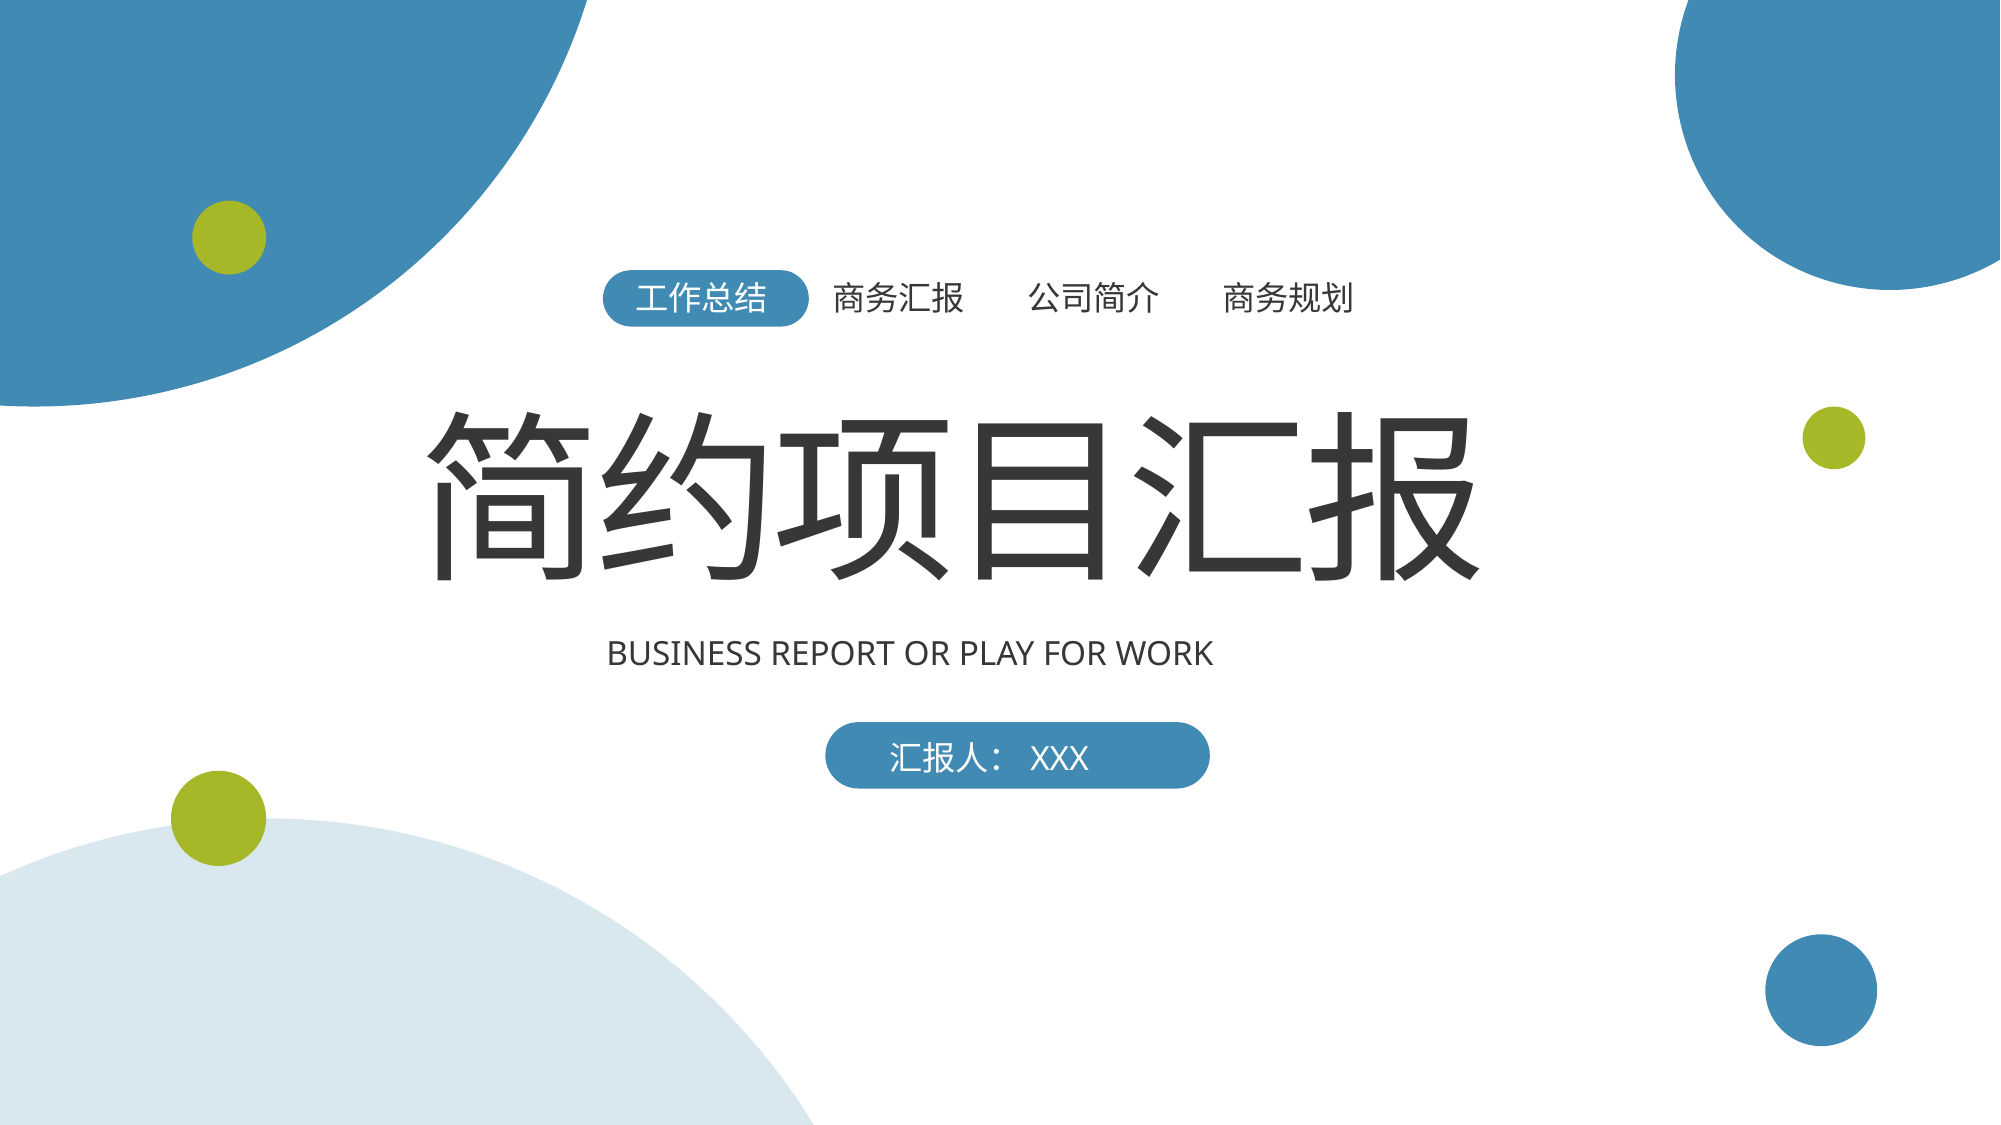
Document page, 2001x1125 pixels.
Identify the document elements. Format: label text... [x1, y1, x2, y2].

text_box [169, 769, 268, 867]
text_box [0, 817, 816, 1125]
text_box [1764, 933, 1879, 1048]
text_box [1673, 0, 2000, 291]
text_box 商务规划 [1198, 270, 1379, 325]
text_box 工作总结 [611, 270, 792, 325]
text_box [191, 199, 268, 276]
text_box [601, 277, 611, 320]
text_box 汇报人：XXX [874, 729, 1184, 785]
text_box [824, 721, 1212, 790]
text_box 商务汇报 [808, 270, 989, 325]
text_box 公司简介 [1003, 270, 1184, 325]
text_box 简约项目汇报 [403, 375, 1605, 611]
text_box [0, 0, 589, 408]
text_box [619, 271, 808, 328]
text_box [1801, 405, 1867, 471]
text_box BUSINESS REPORT OR PLAY FOR WORK [591, 624, 1392, 679]
